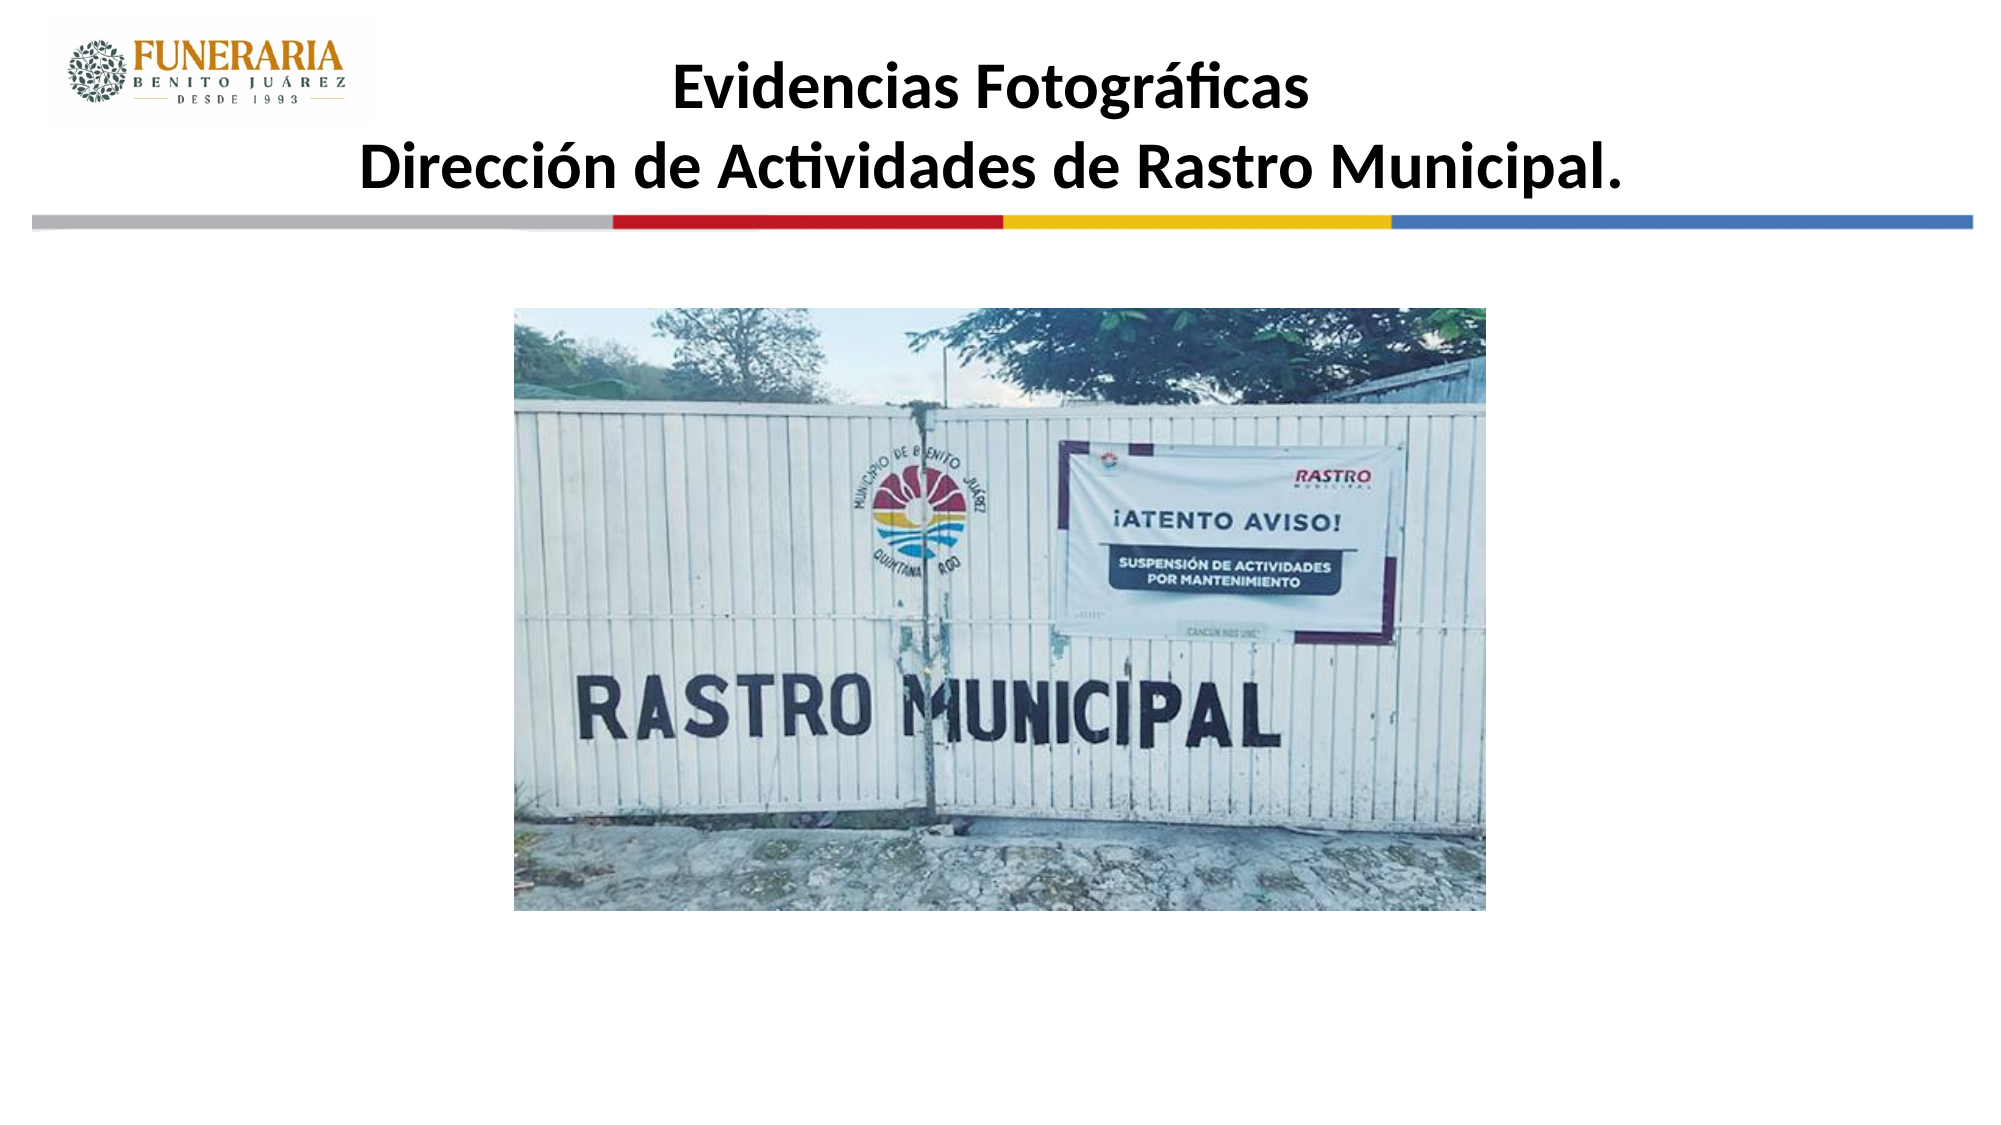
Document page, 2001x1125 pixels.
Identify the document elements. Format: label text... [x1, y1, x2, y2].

text_box Evidencias Fotográficas Dirección de Actividades de Rastro Municipal. [306, 34, 1678, 209]
picture [46, 12, 375, 125]
picture [32, 214, 1974, 232]
picture [514, 308, 1486, 911]
